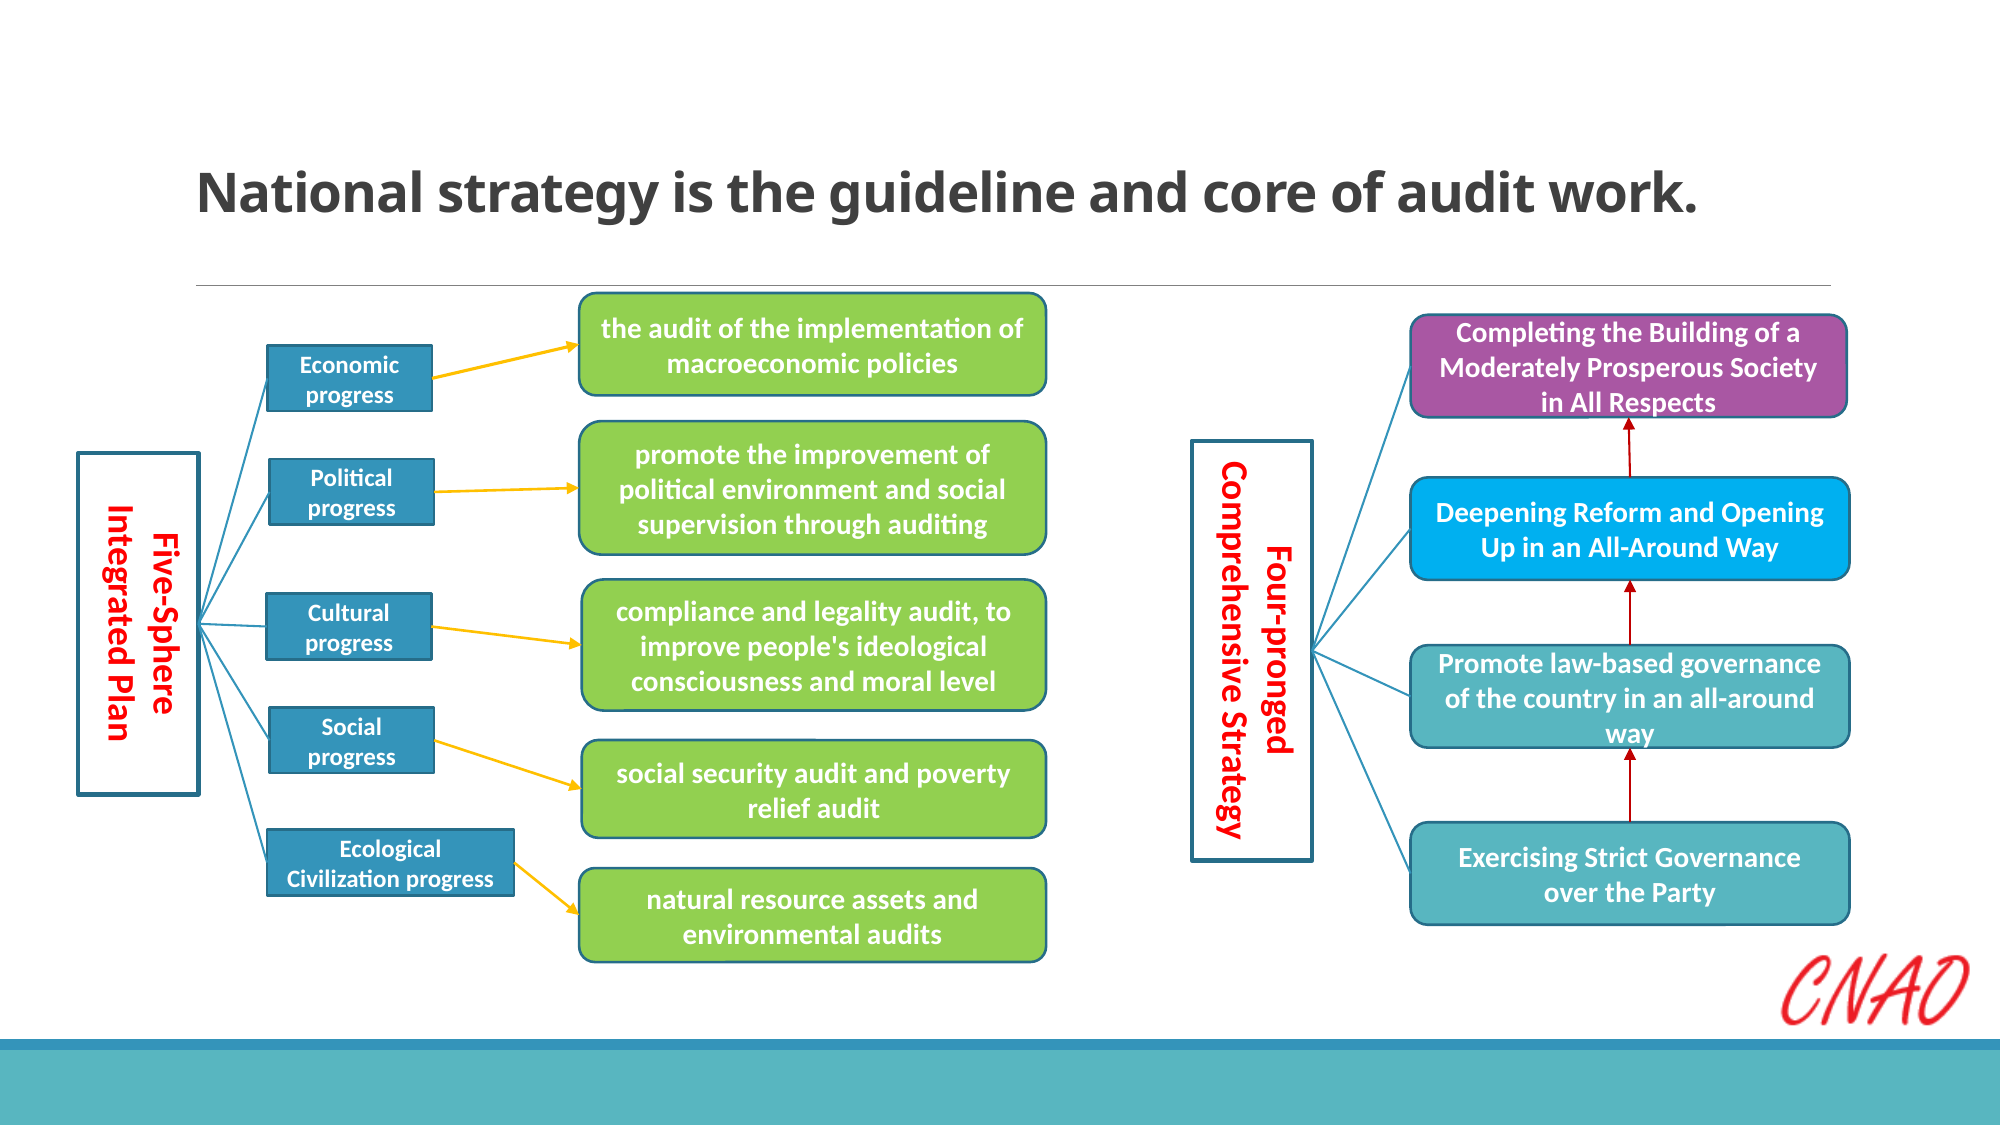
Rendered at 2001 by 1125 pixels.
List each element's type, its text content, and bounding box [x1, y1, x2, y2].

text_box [197, 491, 271, 621]
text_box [513, 862, 580, 916]
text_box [431, 343, 580, 379]
text_box Social progress [277, 706, 435, 774]
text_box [433, 487, 580, 493]
text_box Five-Sphere Integrated Plan [78, 453, 195, 795]
text_box promote the improvement of political environment and social supervision through auditing [577, 419, 1048, 556]
title National strategy is the guideline and core of audit work. [180, 113, 1830, 232]
text_box Cultural progress [278, 592, 433, 661]
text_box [1311, 528, 1412, 648]
text_box Exercising Strict Governance over the Party [1409, 820, 1851, 927]
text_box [430, 626, 583, 646]
text_box Deepening Reform and Opening Up in an All-Around Way [1420, 476, 1851, 582]
text_box natural resource assets and environmental audits [577, 866, 1048, 964]
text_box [197, 377, 268, 491]
text_box Ecological Civilization progress [266, 828, 515, 897]
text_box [433, 739, 583, 790]
text_box Promote law-based governance of the country in an all-around way [1420, 643, 1851, 749]
text_box Economic progress [266, 344, 433, 412]
text_box Four-pronged Comprehensive Strategy [1191, 440, 1308, 861]
text_box Completing the Building of a Moderately Prosperous Society in All Respects [1409, 313, 1849, 419]
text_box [1311, 650, 1412, 875]
text_box the audit of the implementation of macroeconomic policies [577, 291, 1048, 397]
text_box compliance and legality audit, to improve people's ideological consciousness and moral level [580, 578, 1048, 712]
text_box Political progress [275, 458, 435, 526]
text_box social security audit and poverty relief audit [580, 738, 1048, 840]
picture [1778, 945, 1981, 1027]
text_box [1311, 365, 1412, 527]
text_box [197, 623, 268, 864]
